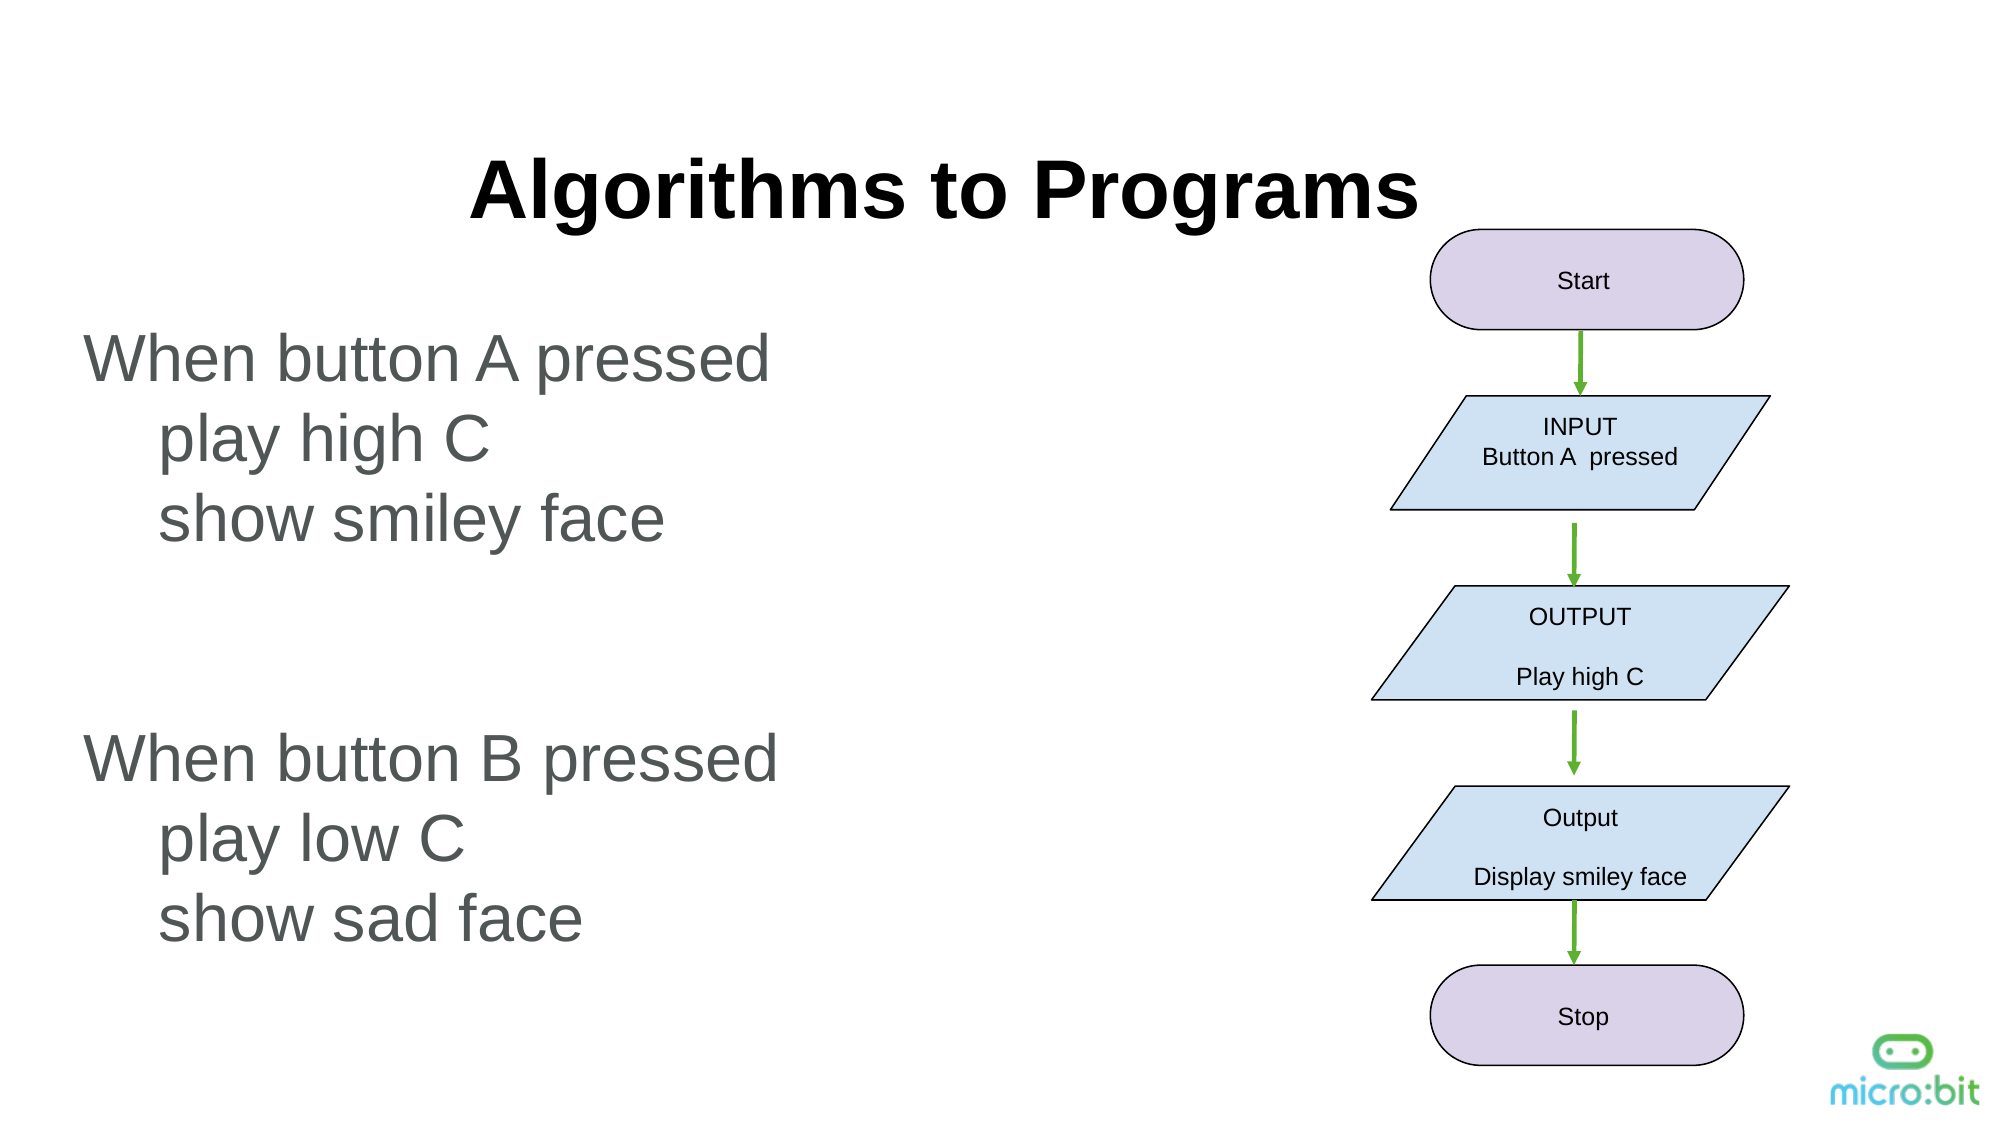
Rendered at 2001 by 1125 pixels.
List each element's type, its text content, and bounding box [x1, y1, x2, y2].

text_box Algorithms to Programs When button A pressed play high C show smiley face When button B pressed play low C show sad face [68, 41, 1821, 865]
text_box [1371, 229, 1790, 1066]
picture [1830, 1029, 1980, 1106]
